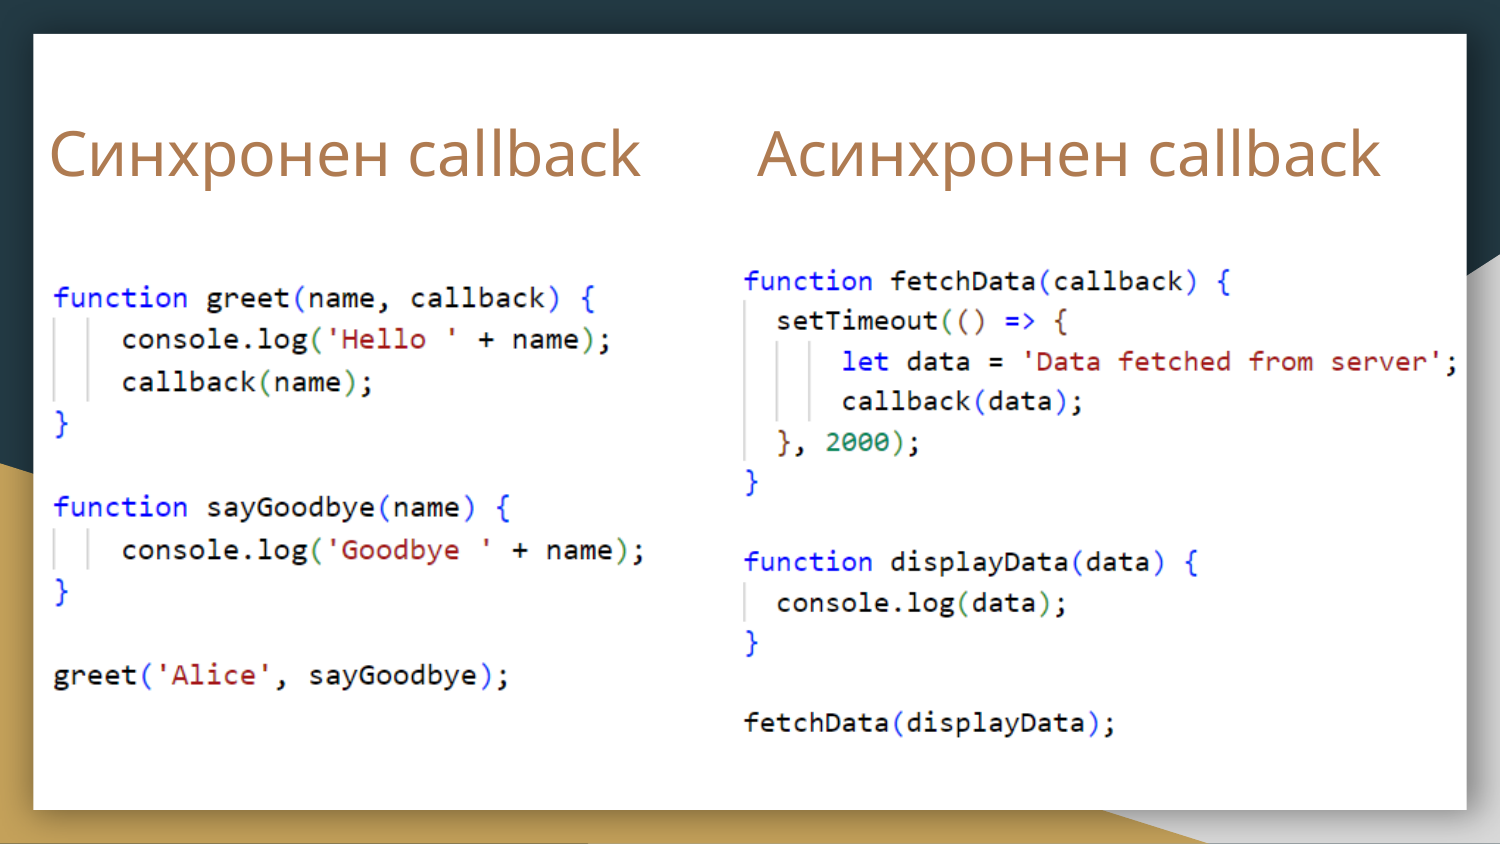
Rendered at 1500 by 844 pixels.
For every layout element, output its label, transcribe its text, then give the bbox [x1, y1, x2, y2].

picture [49, 281, 646, 698]
picture [742, 265, 1456, 740]
title Синхронен callback [33, 98, 673, 256]
title Асинхронен callback [742, 98, 1416, 256]
